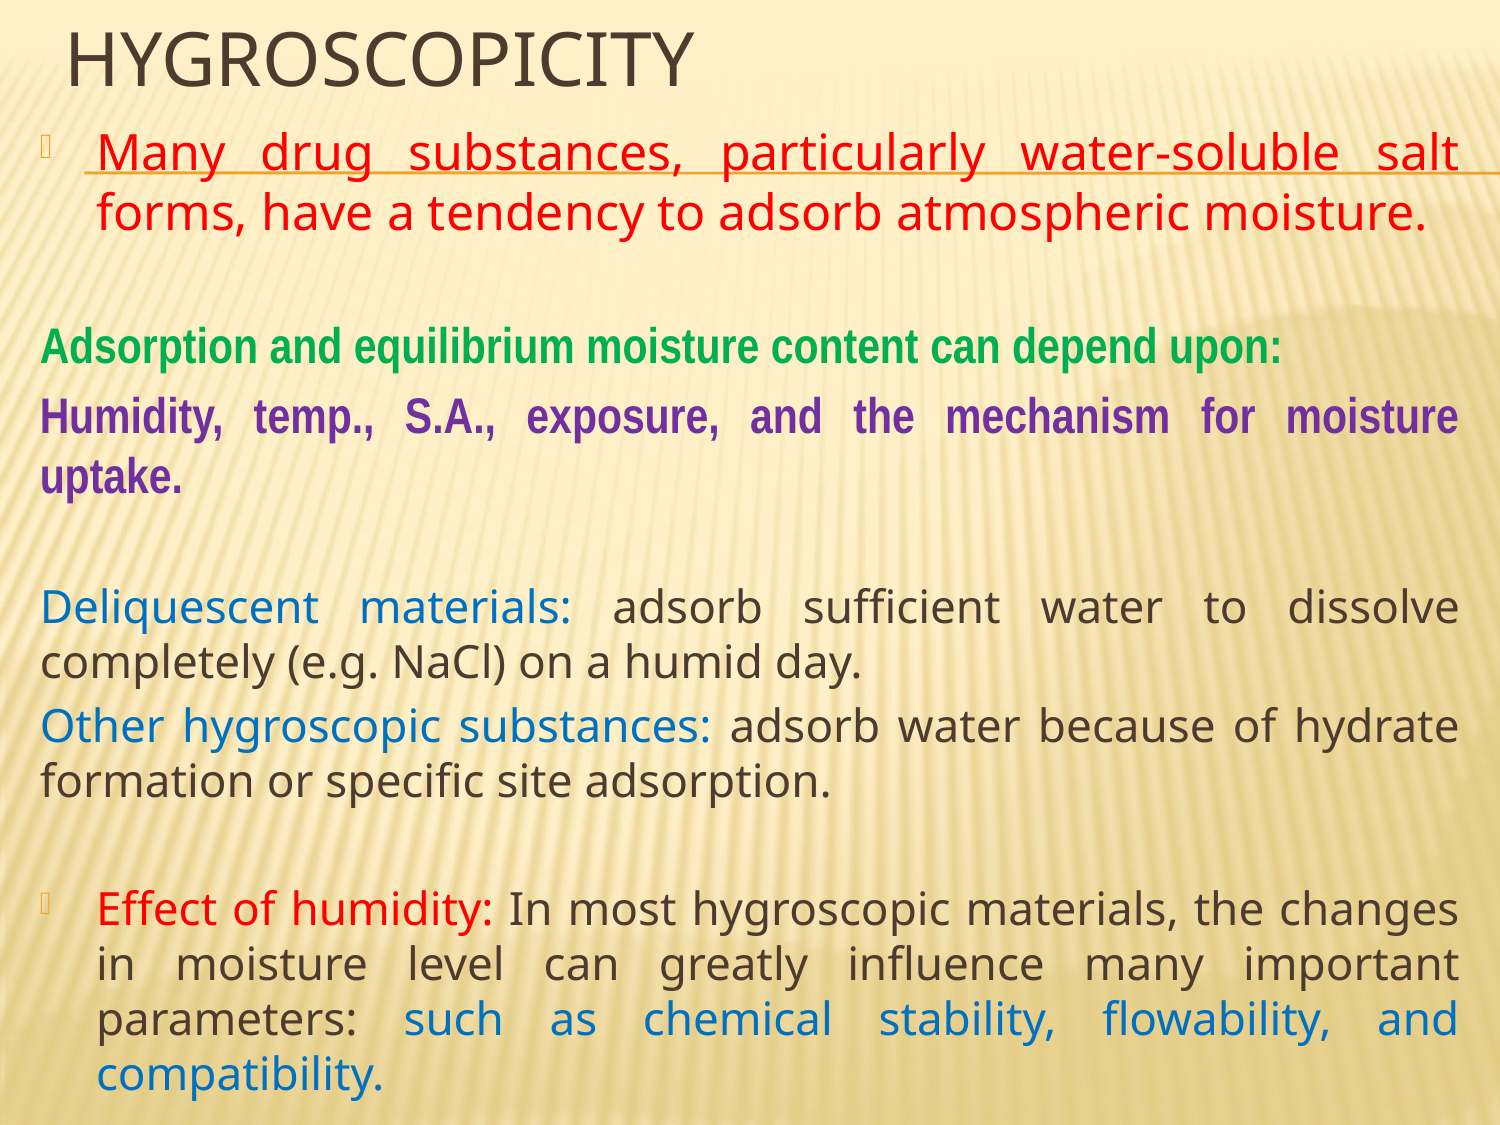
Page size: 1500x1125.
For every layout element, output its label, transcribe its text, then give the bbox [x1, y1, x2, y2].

list Many drug substances, particularly water-soluble salt forms, have a tendency to adsorb atmospheric moisture. Adsorption and equilibrium moisture content can depend upon: Humidity, temp., S.A., exposure, and the mechanism for moisture uptake. Deliquescent materials: adsorb sufficient water to dissolve completely (e.g. NaCl) on a humid day. Other hygroscopic substances: adsorb water because of hydrate formation or specific site adsorption. Effect of humidity: In most hygroscopic materials, the changes in moisture level can greatly influence many important parameters: such as chemical stability, flowability, and compatibility. [24, 112, 1475, 1113]
title Hygroscopicity [50, 0, 1475, 112]
